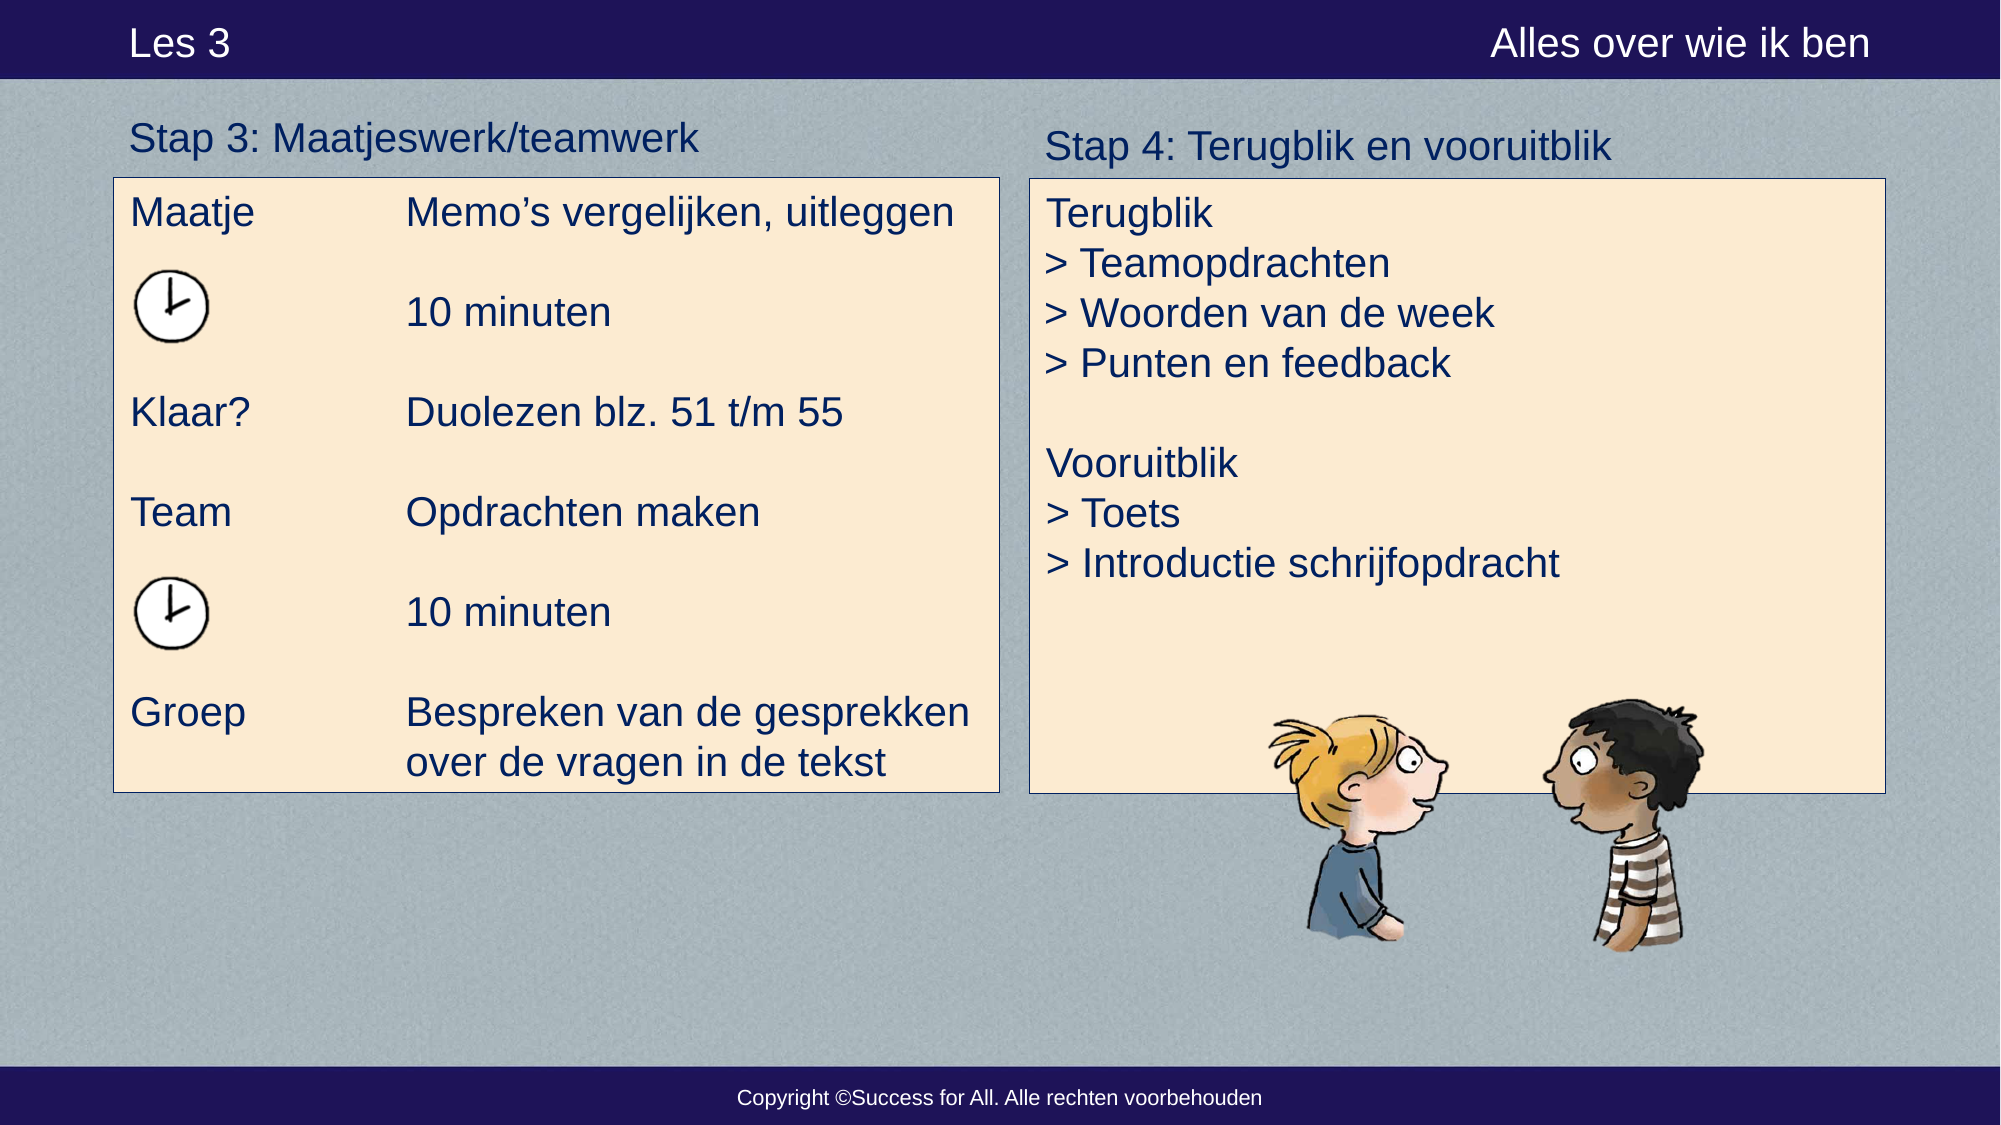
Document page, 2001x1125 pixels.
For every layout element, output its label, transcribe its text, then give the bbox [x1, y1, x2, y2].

text_box Stap 4: Terugblik en vooruitblik [1029, 111, 1822, 177]
text_box Alles over wie ik ben [999, 8, 1886, 73]
text_box Maatje Memo’s vergelijken, uitleggen 10 minuten Klaar? Duolezen blz. 51 t/m 55 Team Opdrachten maken 10 minuten Groep Bespreken van de gesprekken over de vragen in de tekst [113, 177, 1000, 793]
text_box Les 3 [114, 8, 354, 73]
text_box Terugblik > Teamopdrachten > Woorden van de week > Punten en feedback Vooruitblik > Toets > Introductie schrijfopdracht [1029, 178, 1886, 794]
text_box Copyright ©Success for All. Alle rechten voorbehouden [0, 1076, 2000, 1125]
picture [0, 0, 2001, 1125]
text_box Stap 3: Maatjeswerk/teamwerk [114, 103, 907, 169]
